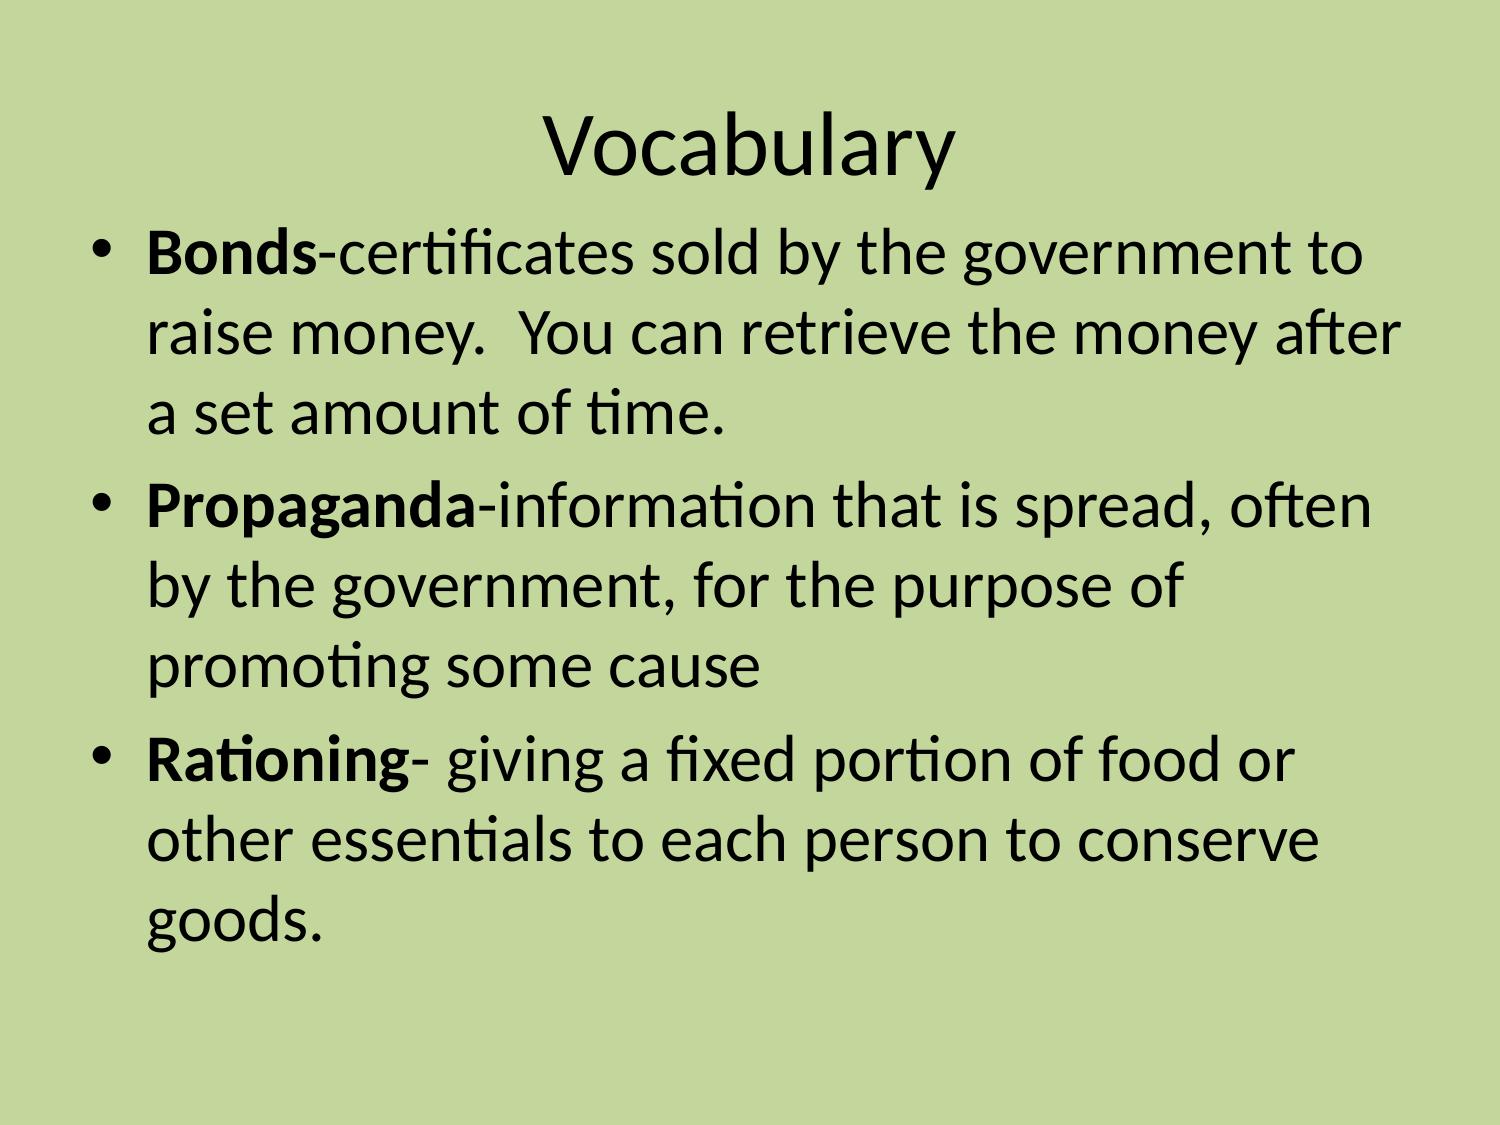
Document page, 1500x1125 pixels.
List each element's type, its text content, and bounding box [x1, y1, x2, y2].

title Vocabulary [75, 45, 1425, 200]
list Bonds-certificates sold by the government to raise money. You can retrieve the money after a set amount of time. Propaganda-information that is spread, often by the government, for the purpose of promoting some cause Rationing- giving a fixed portion of food or other essentials to each person to conserve goods. [75, 200, 1425, 1038]
